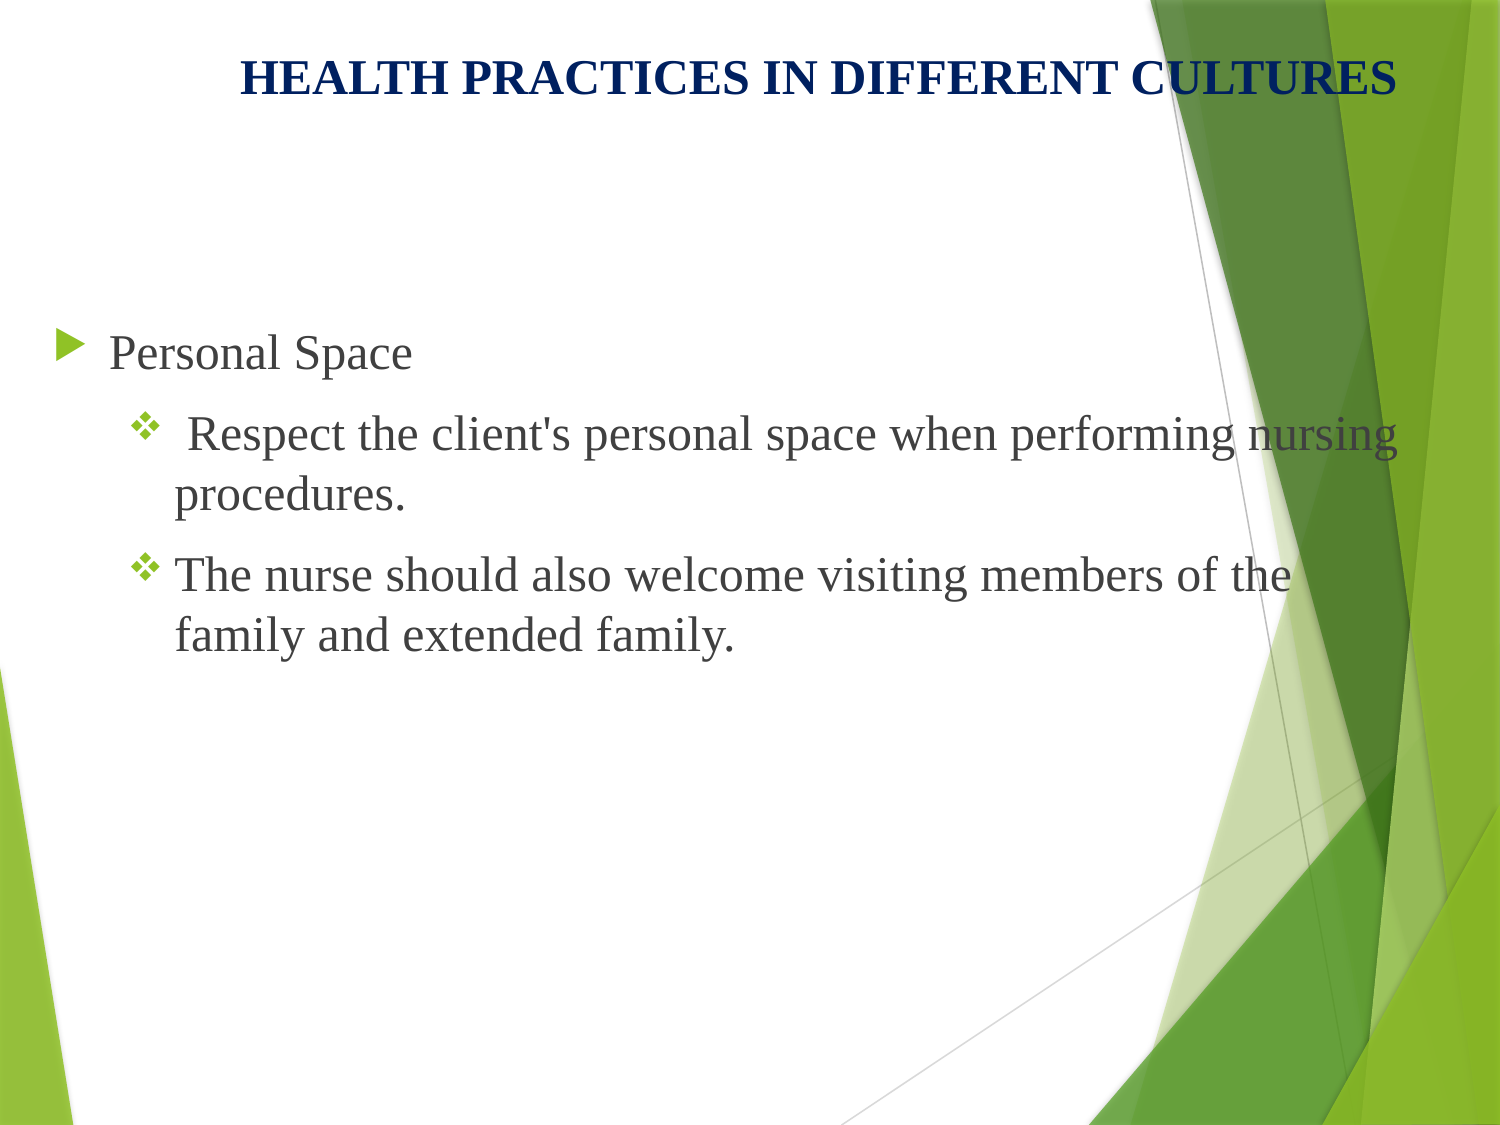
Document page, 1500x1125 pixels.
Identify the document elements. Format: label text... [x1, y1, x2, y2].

list Personal Space Respect the client's personal space when performing nursing procedures. The nurse should also welcome visiting members of the family and extended family. [37, 312, 1450, 1125]
text_box HEALTH PRACTICES IN DIFFERENT CULTURES [200, 37, 1438, 113]
